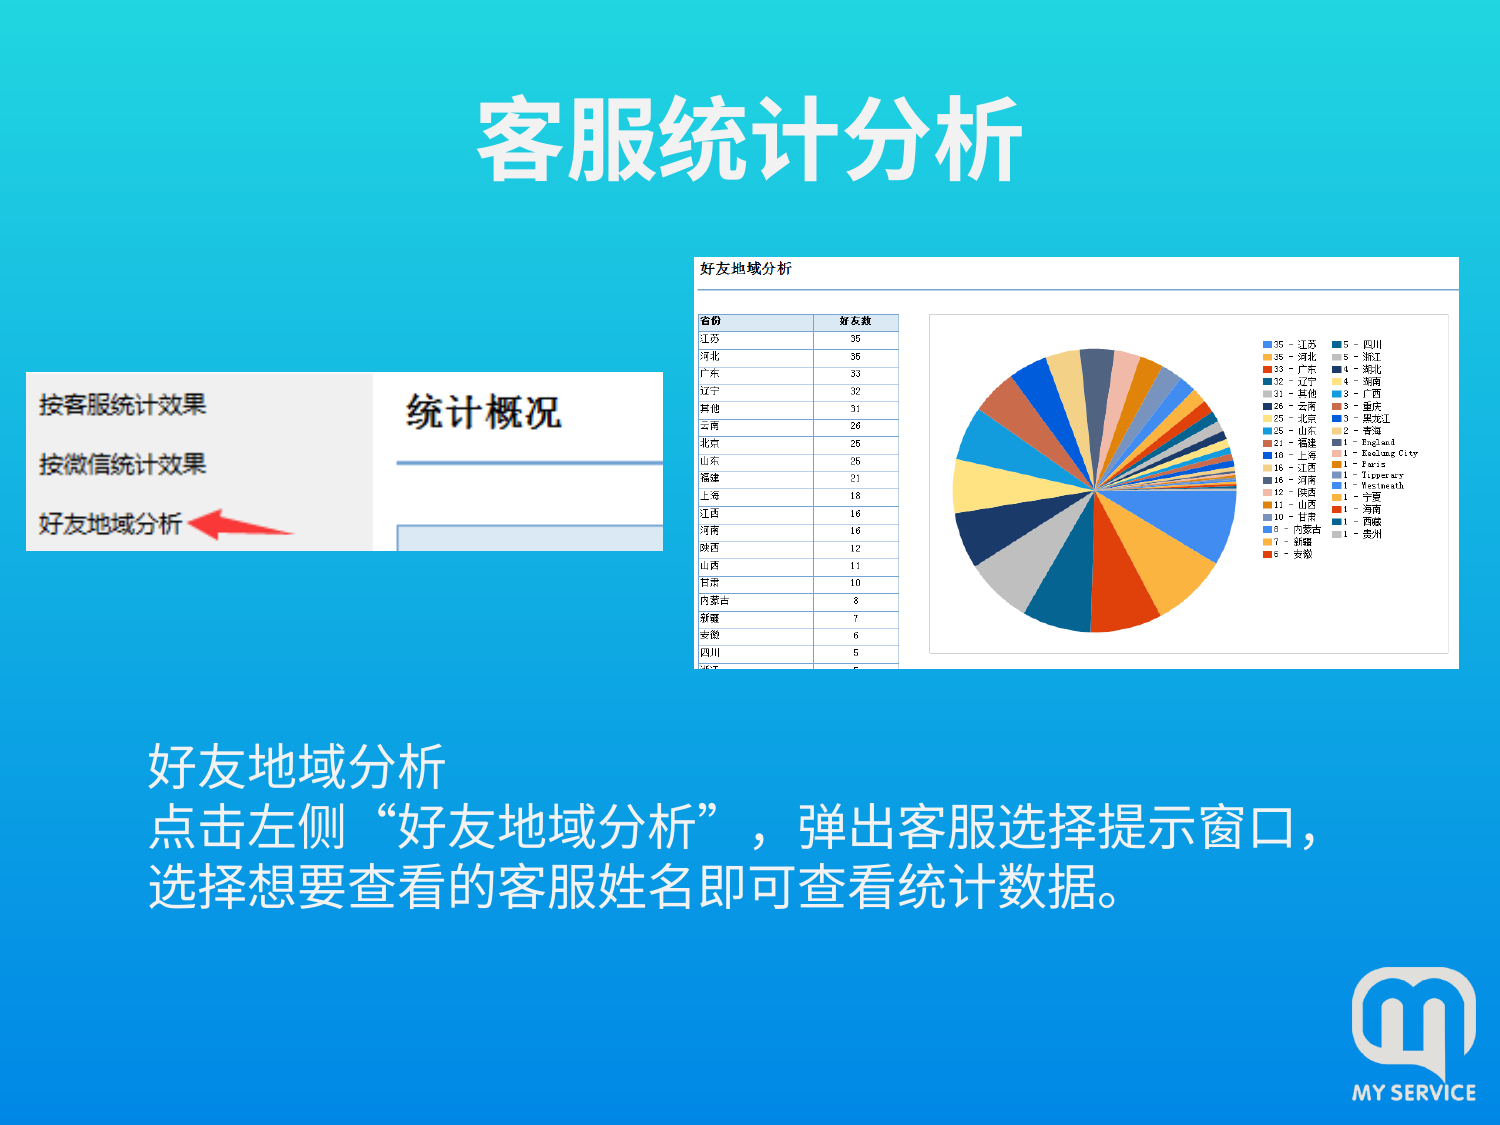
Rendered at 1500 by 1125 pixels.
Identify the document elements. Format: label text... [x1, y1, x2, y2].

text_box 好友地域分析 点击左侧“好友地域分析”，弹出客服选择提示窗口，选择想要查看的客服姓名即可查看统计数据。 [132, 727, 1321, 923]
picture [1352, 967, 1476, 1107]
picture [0, 256, 1500, 668]
text_box 客服统计分析 [74, 42, 1425, 231]
